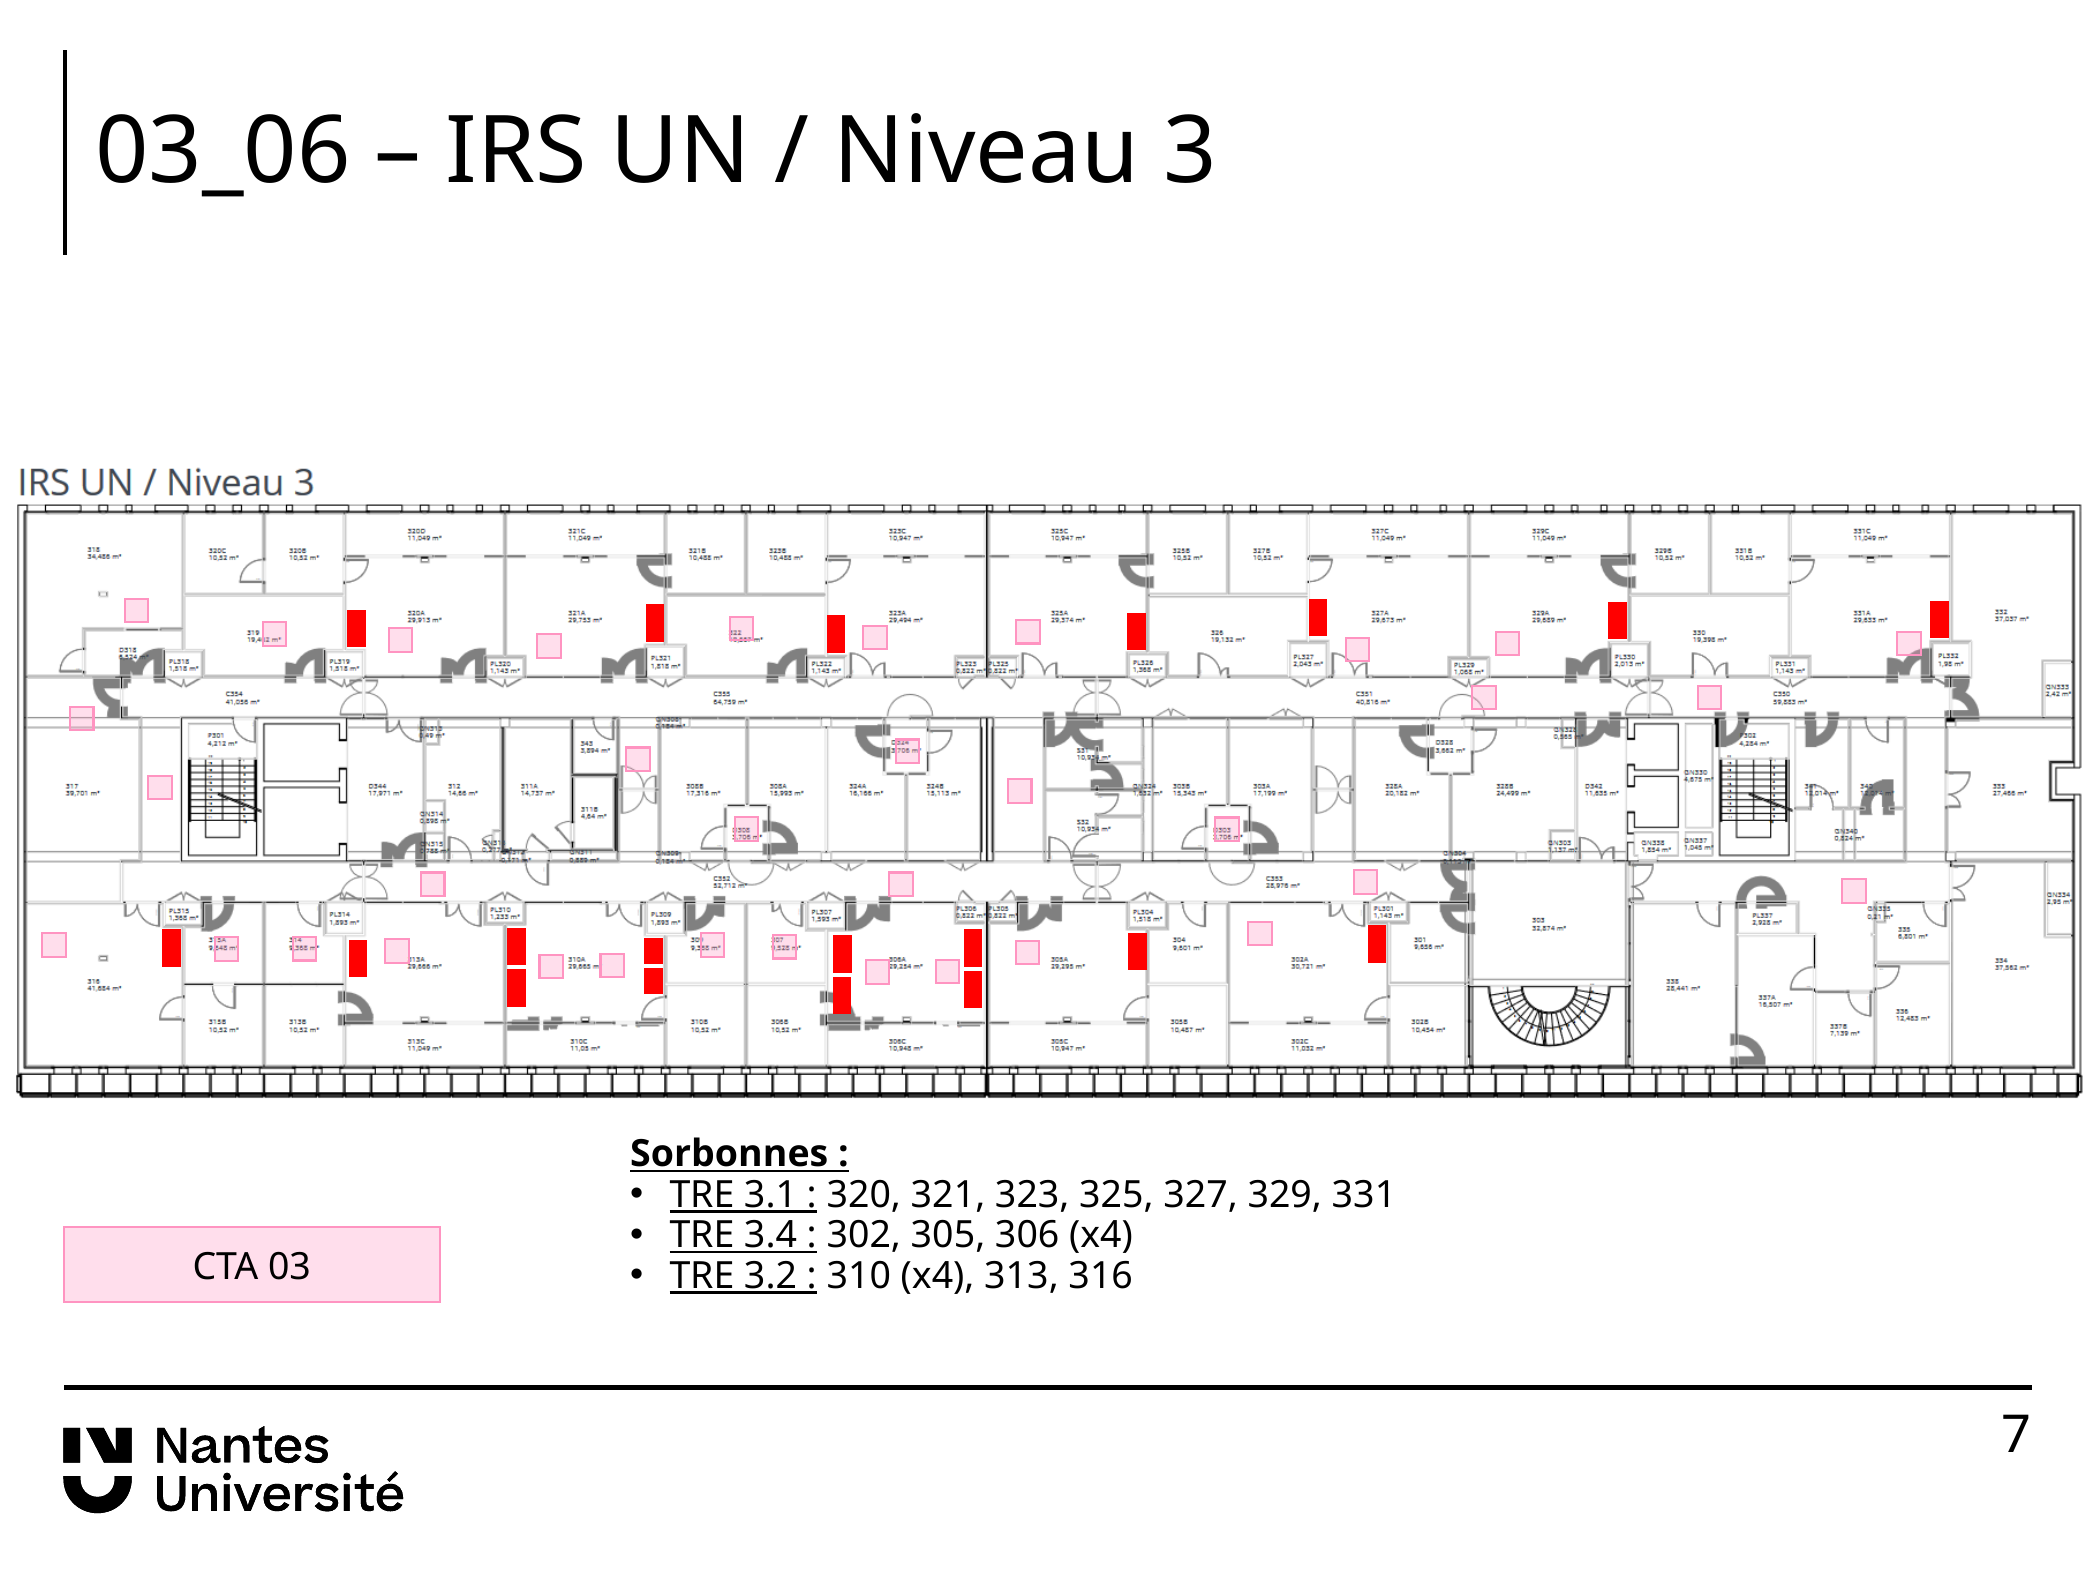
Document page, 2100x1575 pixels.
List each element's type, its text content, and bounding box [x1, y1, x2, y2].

picture [0, 455, 2100, 1120]
slide_number 7 [1723, 1404, 2032, 1468]
text_box Sorbonnes : TRE 3.1 : 320, 321, 323, 325, 327, 329, 331 TRE 3.4 : 302, 305, 306 (x4) TRE 3.2 : 310 (x4), 313, 316 [630, 1134, 1458, 1350]
text_box CTA 03 [63, 1226, 441, 1303]
title 03_06 – IRS UN / Niveau 3 [95, 101, 1921, 204]
